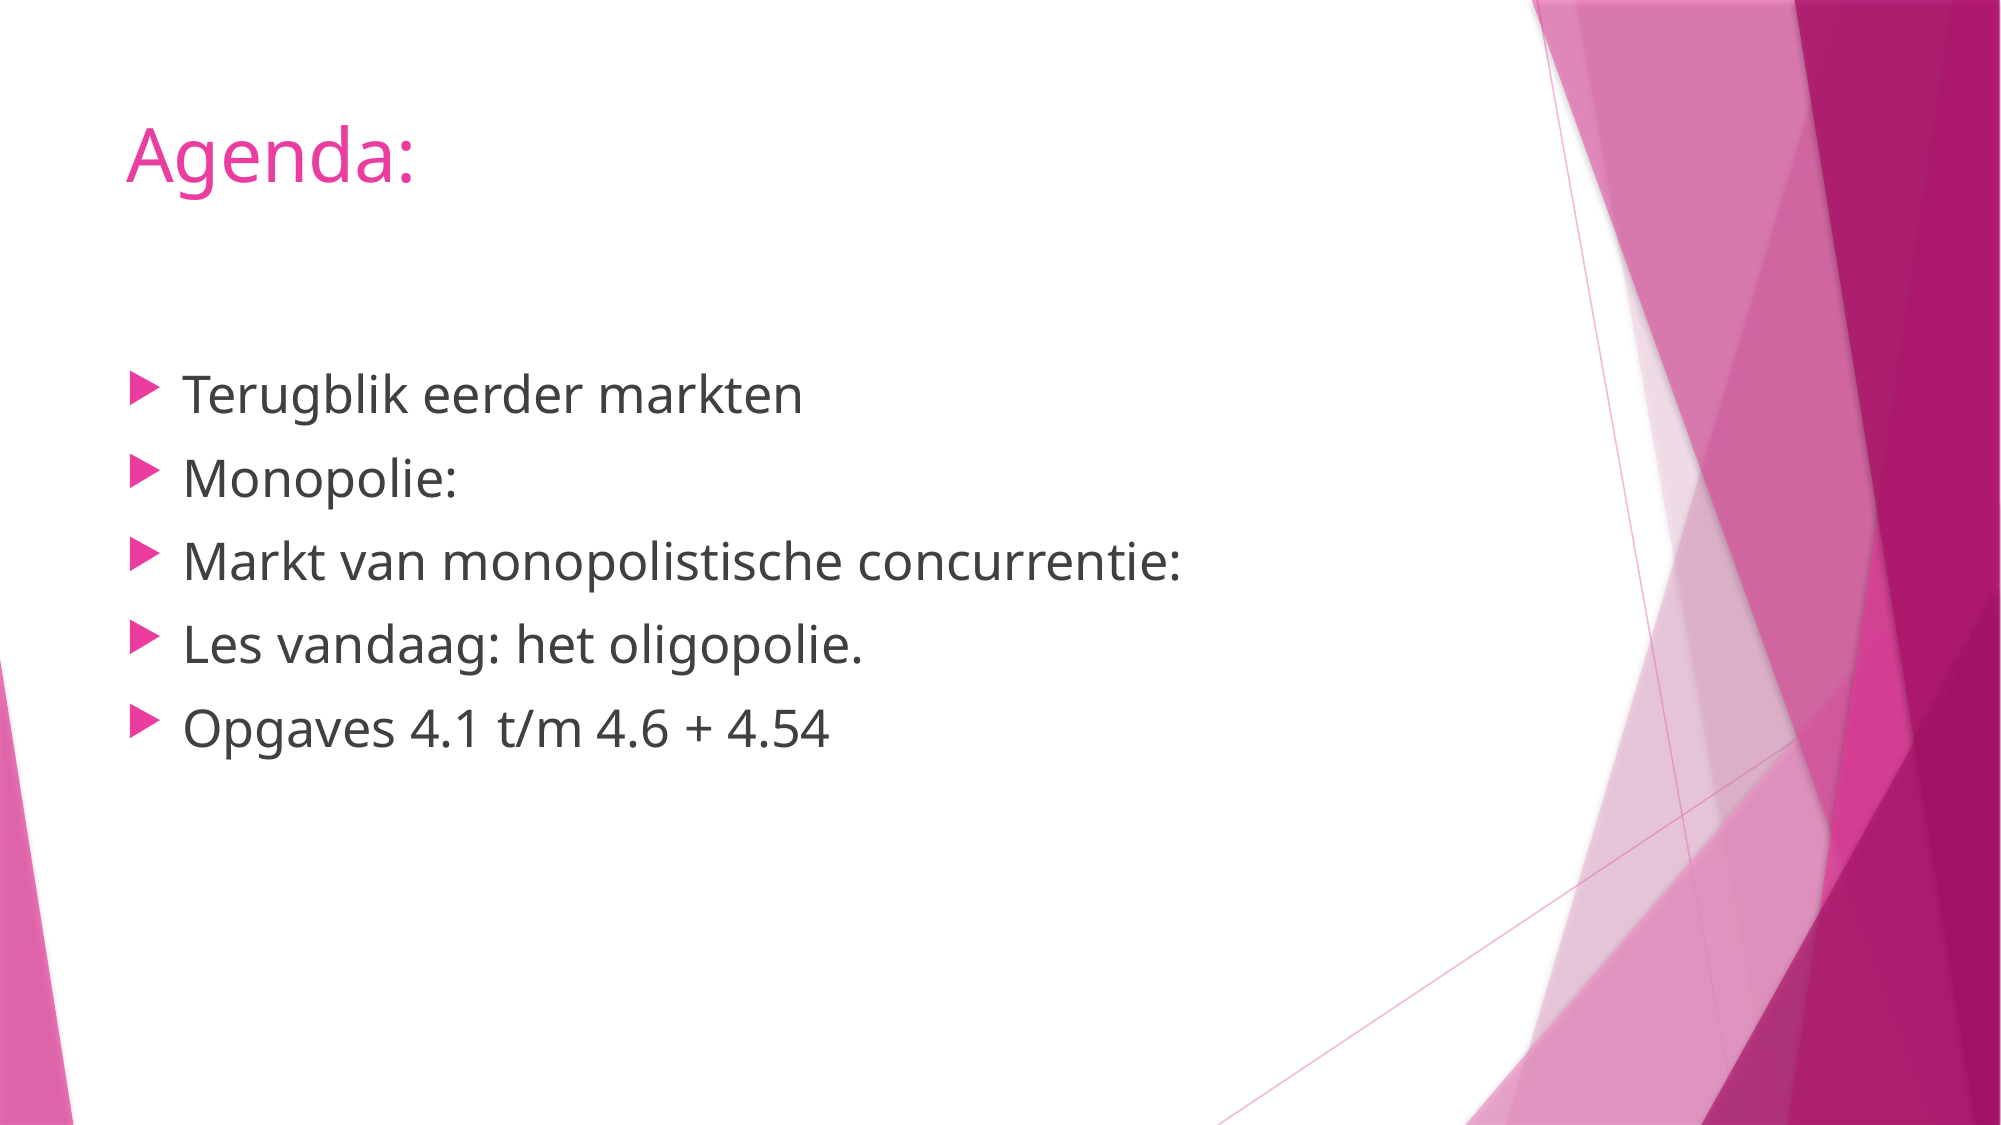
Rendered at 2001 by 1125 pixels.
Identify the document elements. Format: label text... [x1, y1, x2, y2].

list Terugblik eerder markten Monopolie: Markt van monopolistische concurrentie: Les vandaag: het oligopolie. Opgaves 4.1 t/m 4.6 + 4.54 [111, 354, 1522, 992]
title Agenda: [111, 99, 1522, 317]
